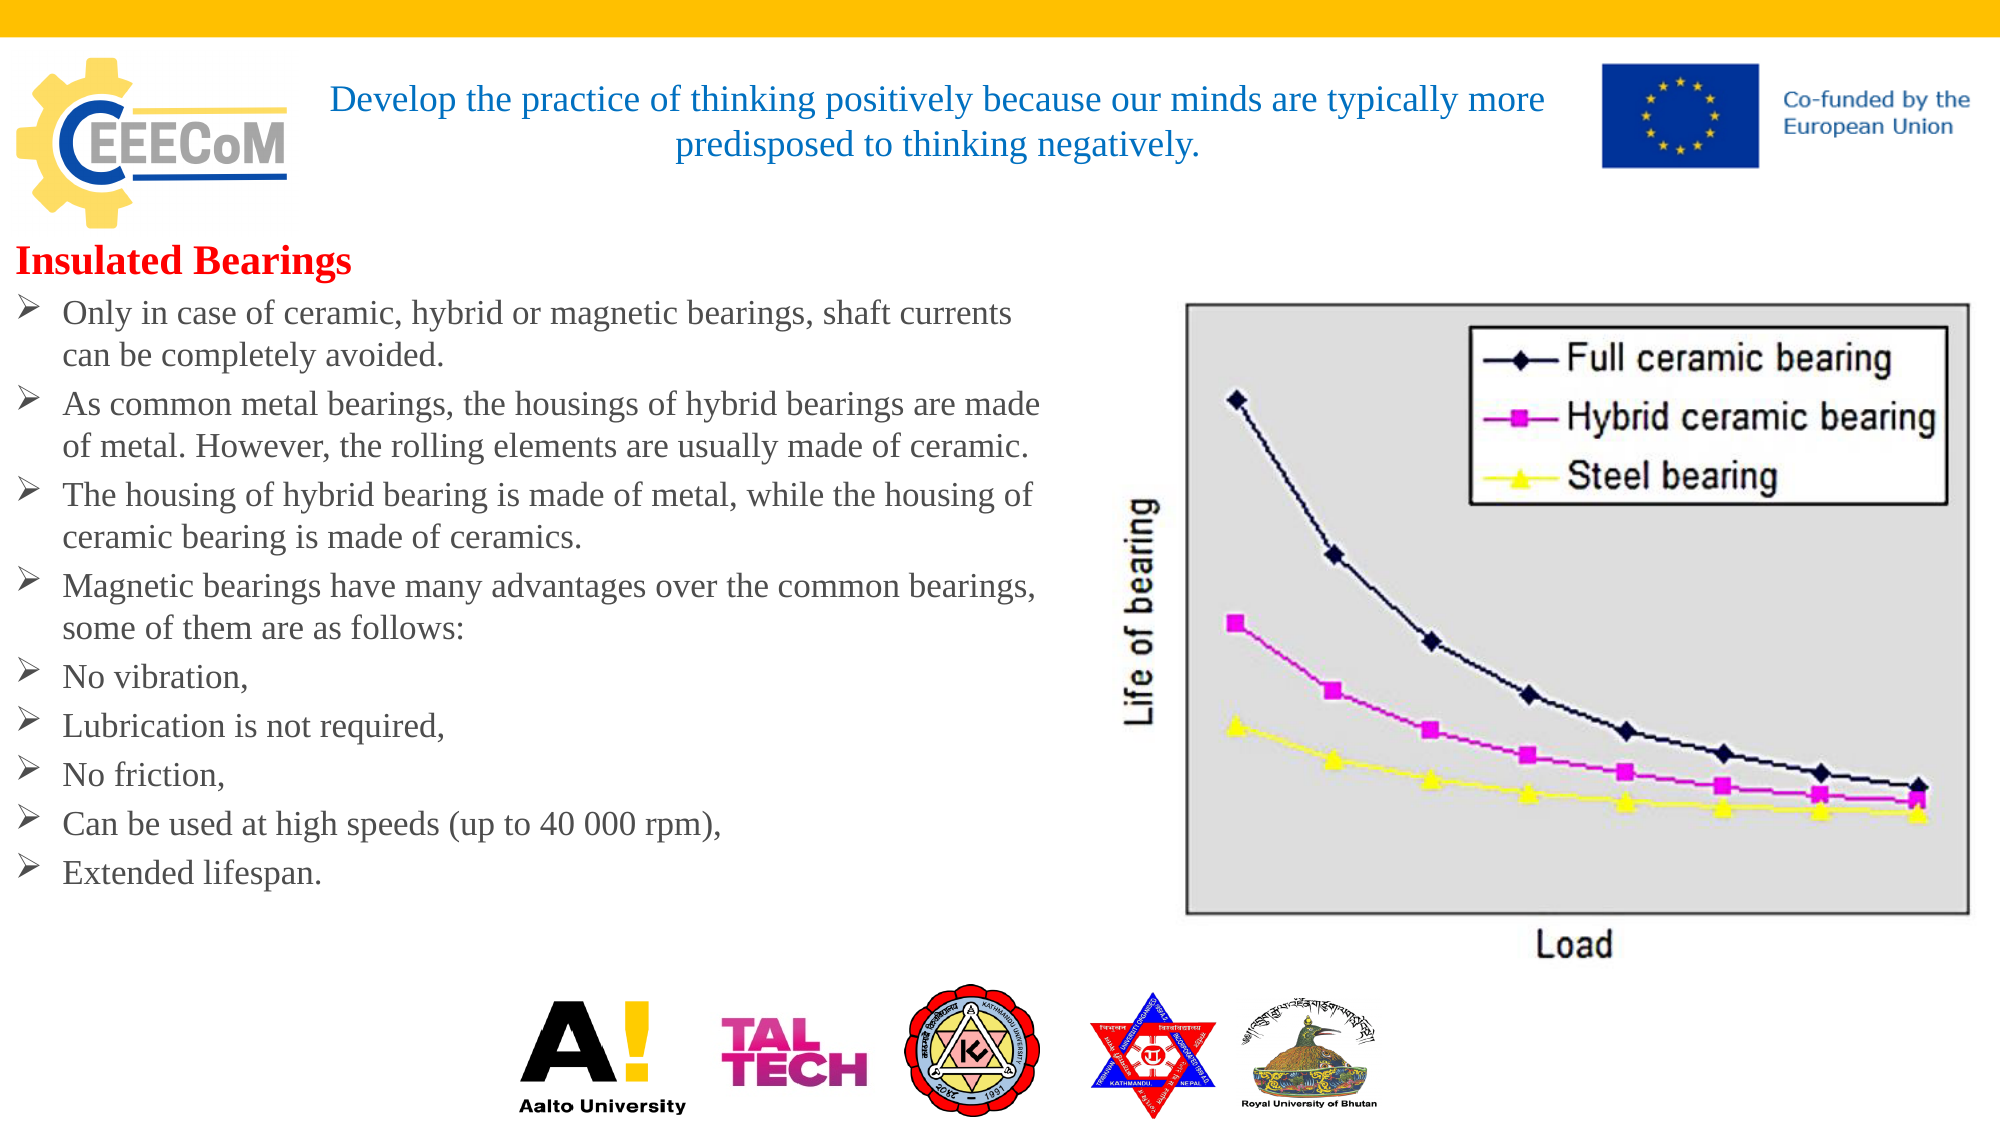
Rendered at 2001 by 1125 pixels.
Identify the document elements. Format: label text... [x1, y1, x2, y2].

picture [512, 984, 1382, 1125]
picture [11, 50, 299, 224]
title Develop the practice of thinking positively because our minds are typically more predisposed to thinking negatively. [312, 37, 1565, 201]
picture [1112, 290, 1981, 976]
picture [1595, 46, 2000, 181]
list Insulated Bearings Only in case of ceramic, hybrid or magnetic bearings, shaft currents can be completely avoided. As common metal bearings, the housings of hybrid bearings are made of metal. However, the rolling elements are usually made of ceramic. The housing of hybrid bearing is made of metal, while the housing of ceramic bearing is made of ceramics. Magnetic bearings have many advantages over the common bearings, some of them are as follows: No vibration, Lubrication is not required, No friction, Can be used at high speeds (up to 40 000 rpm), Extended lifespan. [0, 224, 1063, 975]
